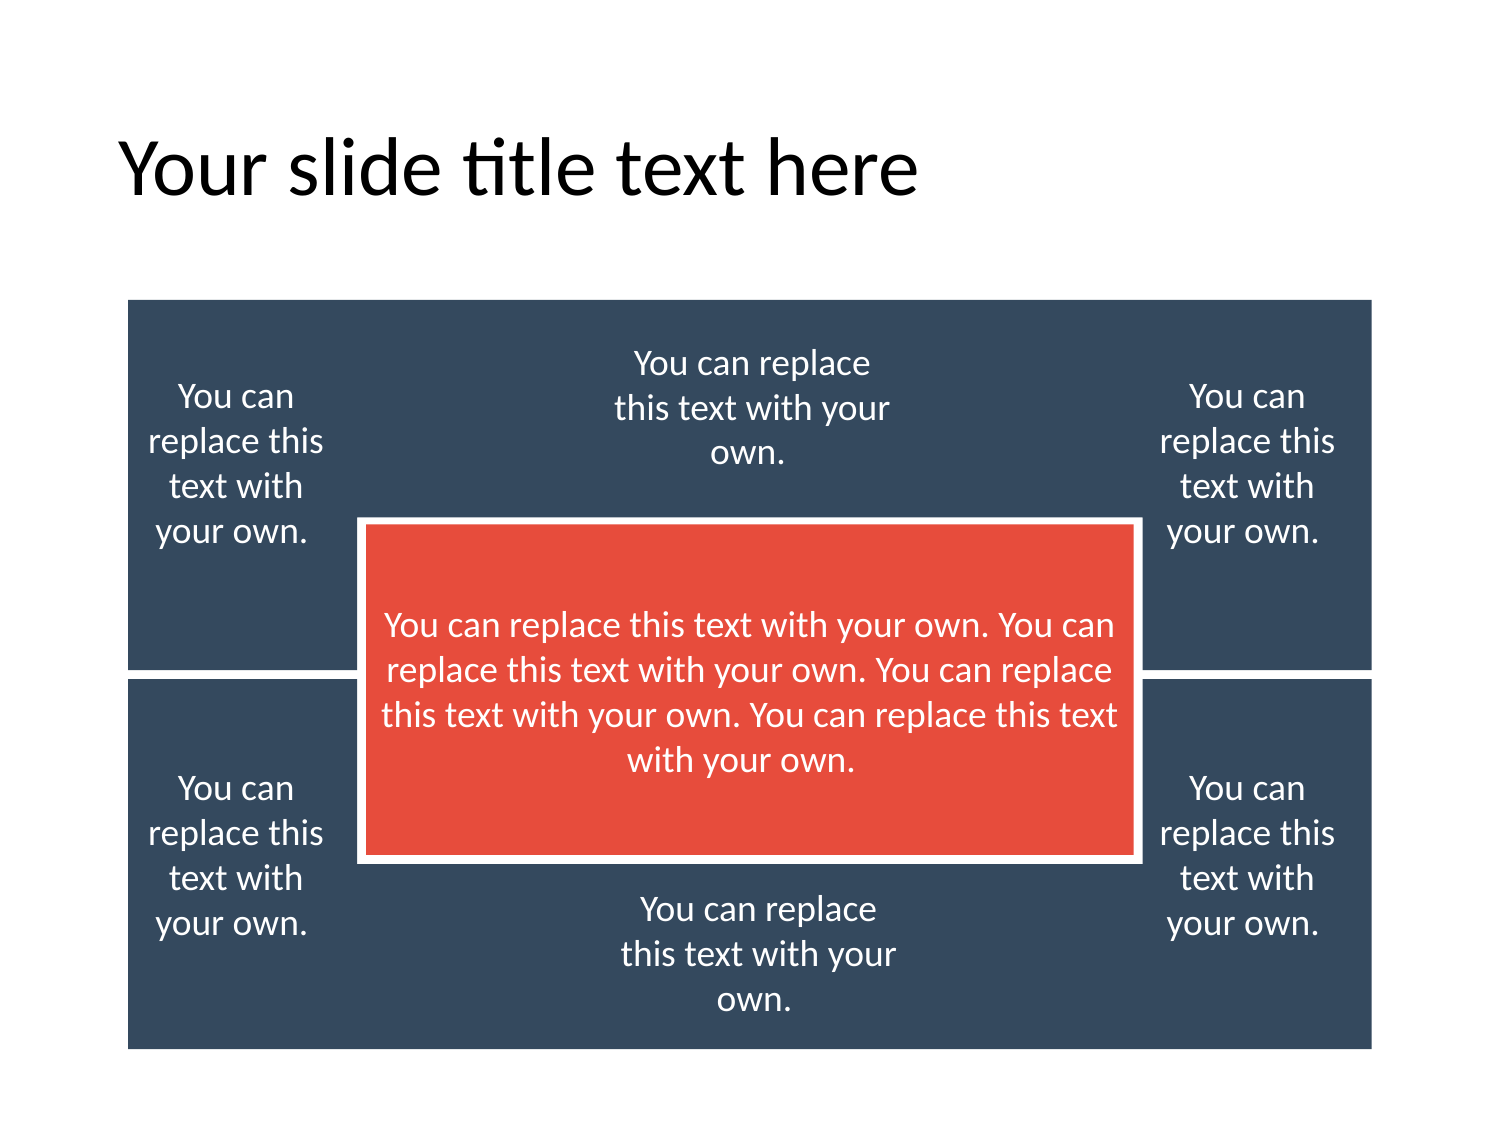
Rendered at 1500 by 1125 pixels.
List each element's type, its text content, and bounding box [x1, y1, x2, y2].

text_box You can replace this text with your own. [128, 363, 345, 559]
text_box You can replace this text with your own. [1139, 363, 1356, 559]
text_box You can replace this text with your own. [599, 876, 919, 1027]
title Your slide title text here [103, 59, 1397, 278]
text_box You can replace this text with your own. [1139, 755, 1356, 950]
text_box [127, 299, 1373, 671]
text_box You can replace this text with your own. [128, 755, 345, 950]
text_box [127, 678, 1373, 1050]
text_box You can replace this text with your own. You can replace this text with your own. You can replace this text with your own. You can replace this text with your own. [365, 523, 1135, 856]
text_box You can replace this text with your own. [592, 330, 912, 480]
